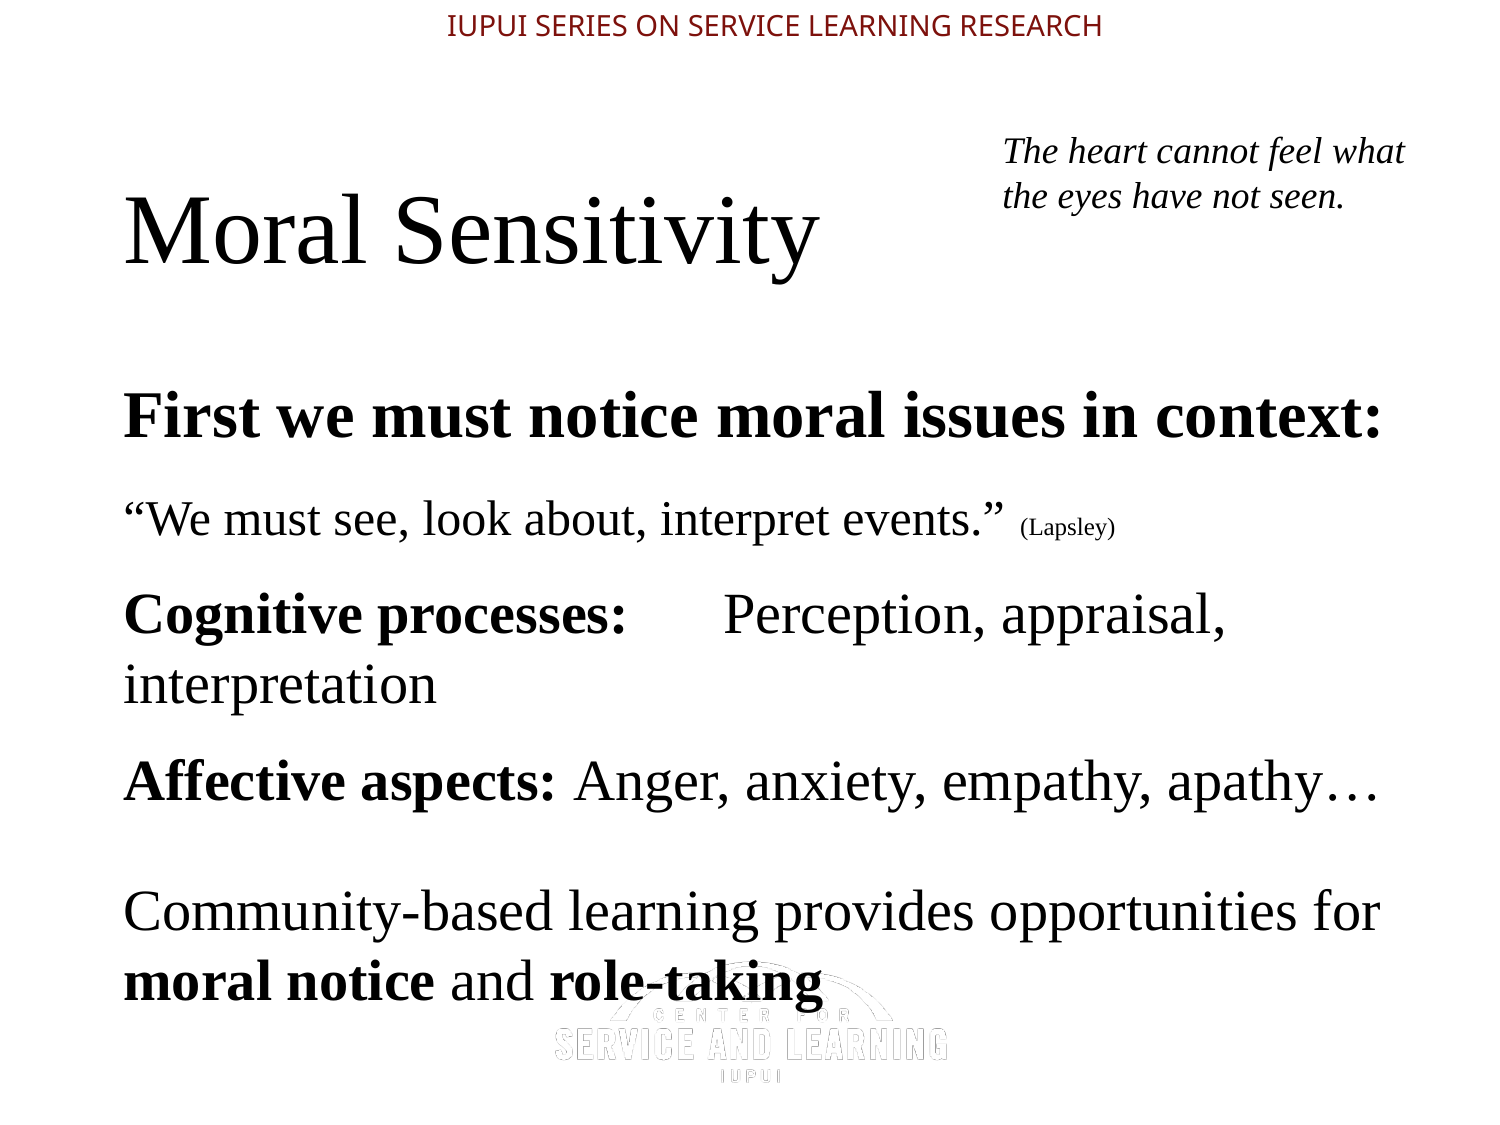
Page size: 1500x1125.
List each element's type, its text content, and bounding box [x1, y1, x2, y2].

text_box First we must notice moral issues in context: “We must see, look about, interpret events.” (Lapsley) Cognitive processes: Perception, appraisal, interpretation Affective aspects: Anger, anxiety, empathy, apathy… Community-based learning provides opportunities for moral notice and role-taking [108, 363, 1500, 1020]
text_box The heart cannot feel what the eyes have not seen. [987, 118, 1449, 223]
text_box IUPUI SERIES ON SERVICE LEARNING RESEARCH [381, 0, 1171, 50]
text_box Moral Sensitivity [108, 156, 836, 292]
picture [412, 1020, 1088, 1125]
